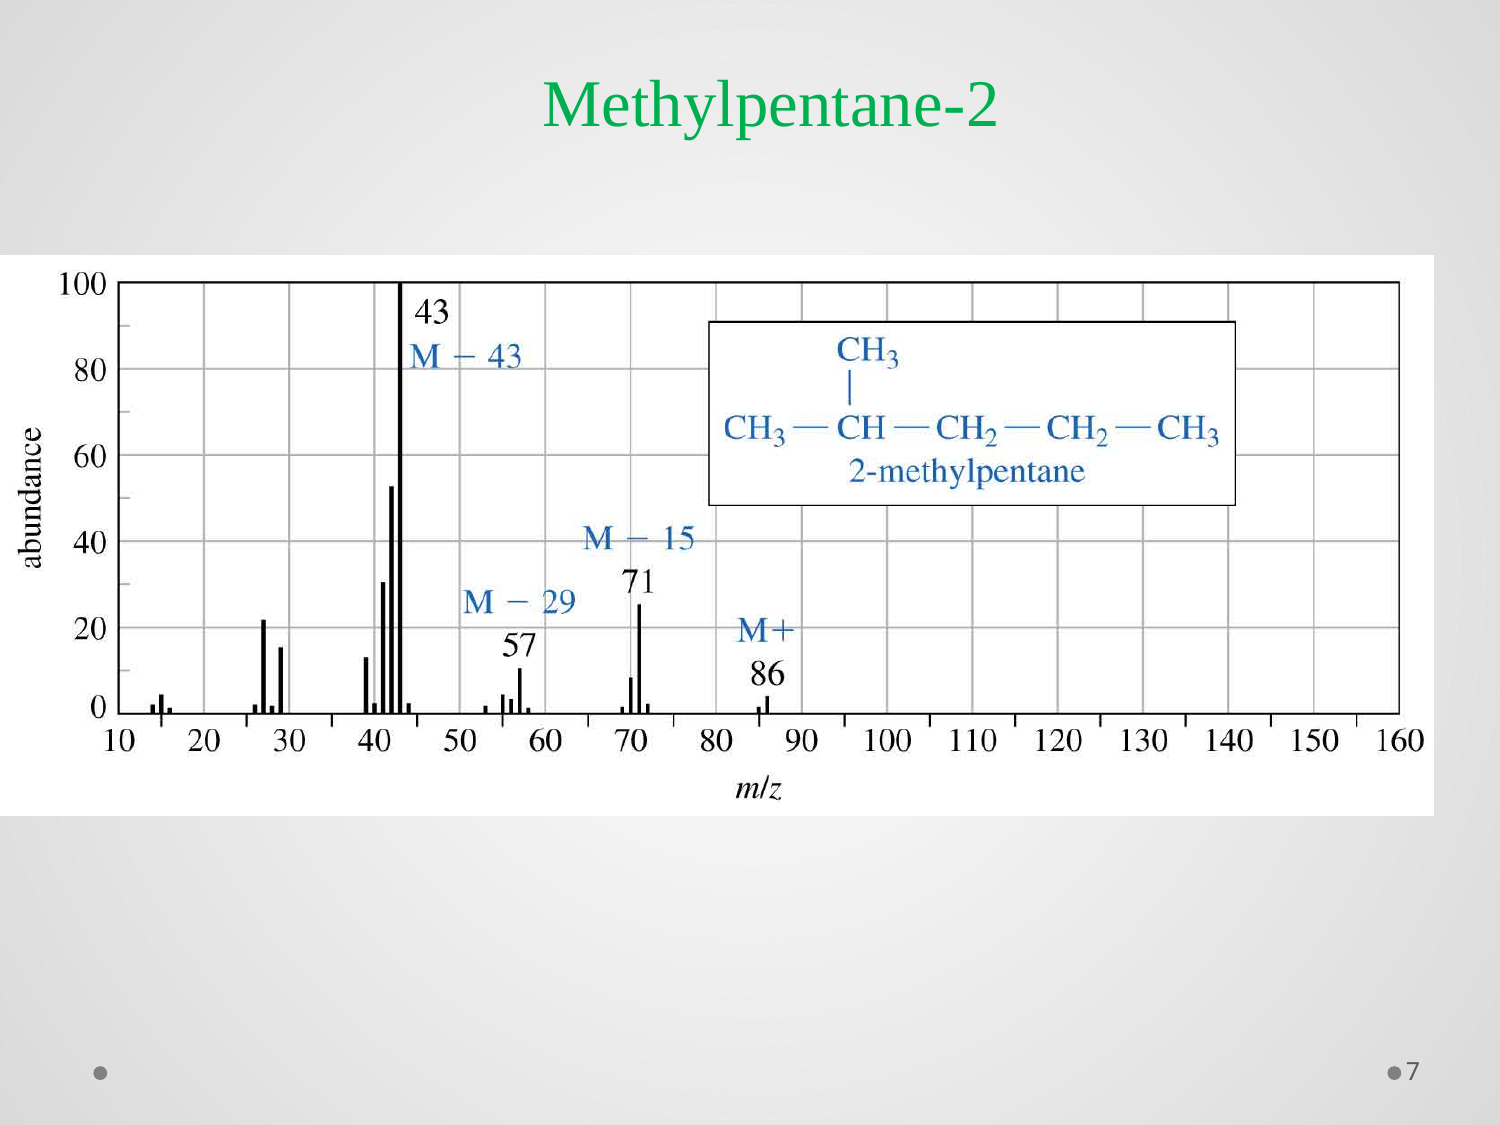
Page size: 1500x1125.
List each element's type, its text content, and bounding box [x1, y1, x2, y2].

slide_number 7 [1401, 1042, 1494, 1103]
picture [0, 255, 1434, 817]
text_box 2-Methylpentane [527, 52, 1015, 148]
